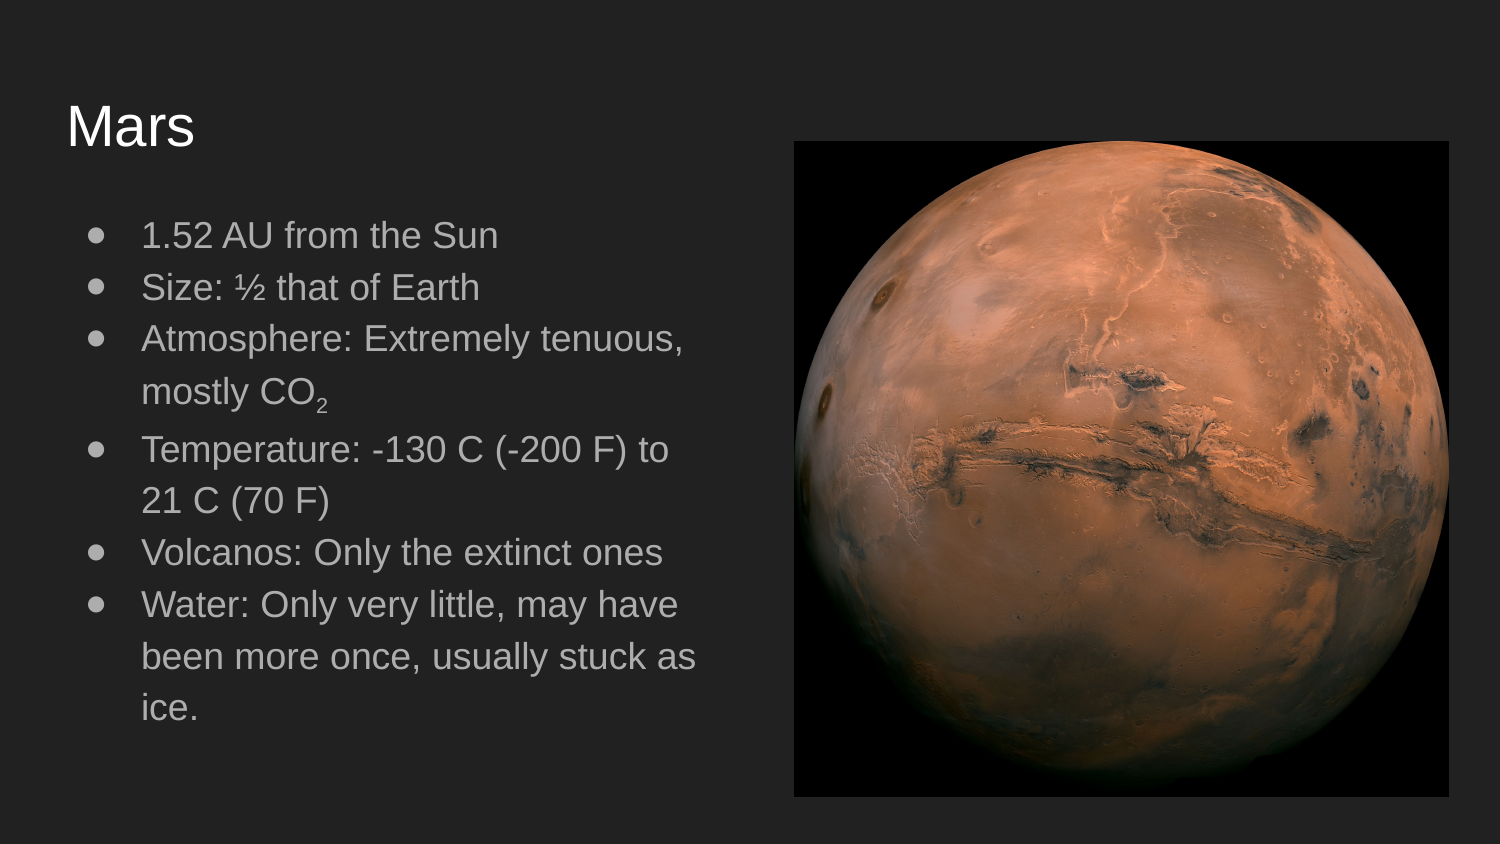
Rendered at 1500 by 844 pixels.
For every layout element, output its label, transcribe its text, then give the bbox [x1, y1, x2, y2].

list 1.52 AU from the Sun Size: ½ that of Earth Atmosphere: Extremely tenuous, mostly CO2 Temperature: -130 C (-200 F) to 21 C (70 F) Volcanos: Only the extinct ones Water: Only very little, may have been more once, usually stuck as ice. [51, 189, 725, 750]
title Mars [51, 72, 1449, 167]
picture [793, 141, 1450, 797]
